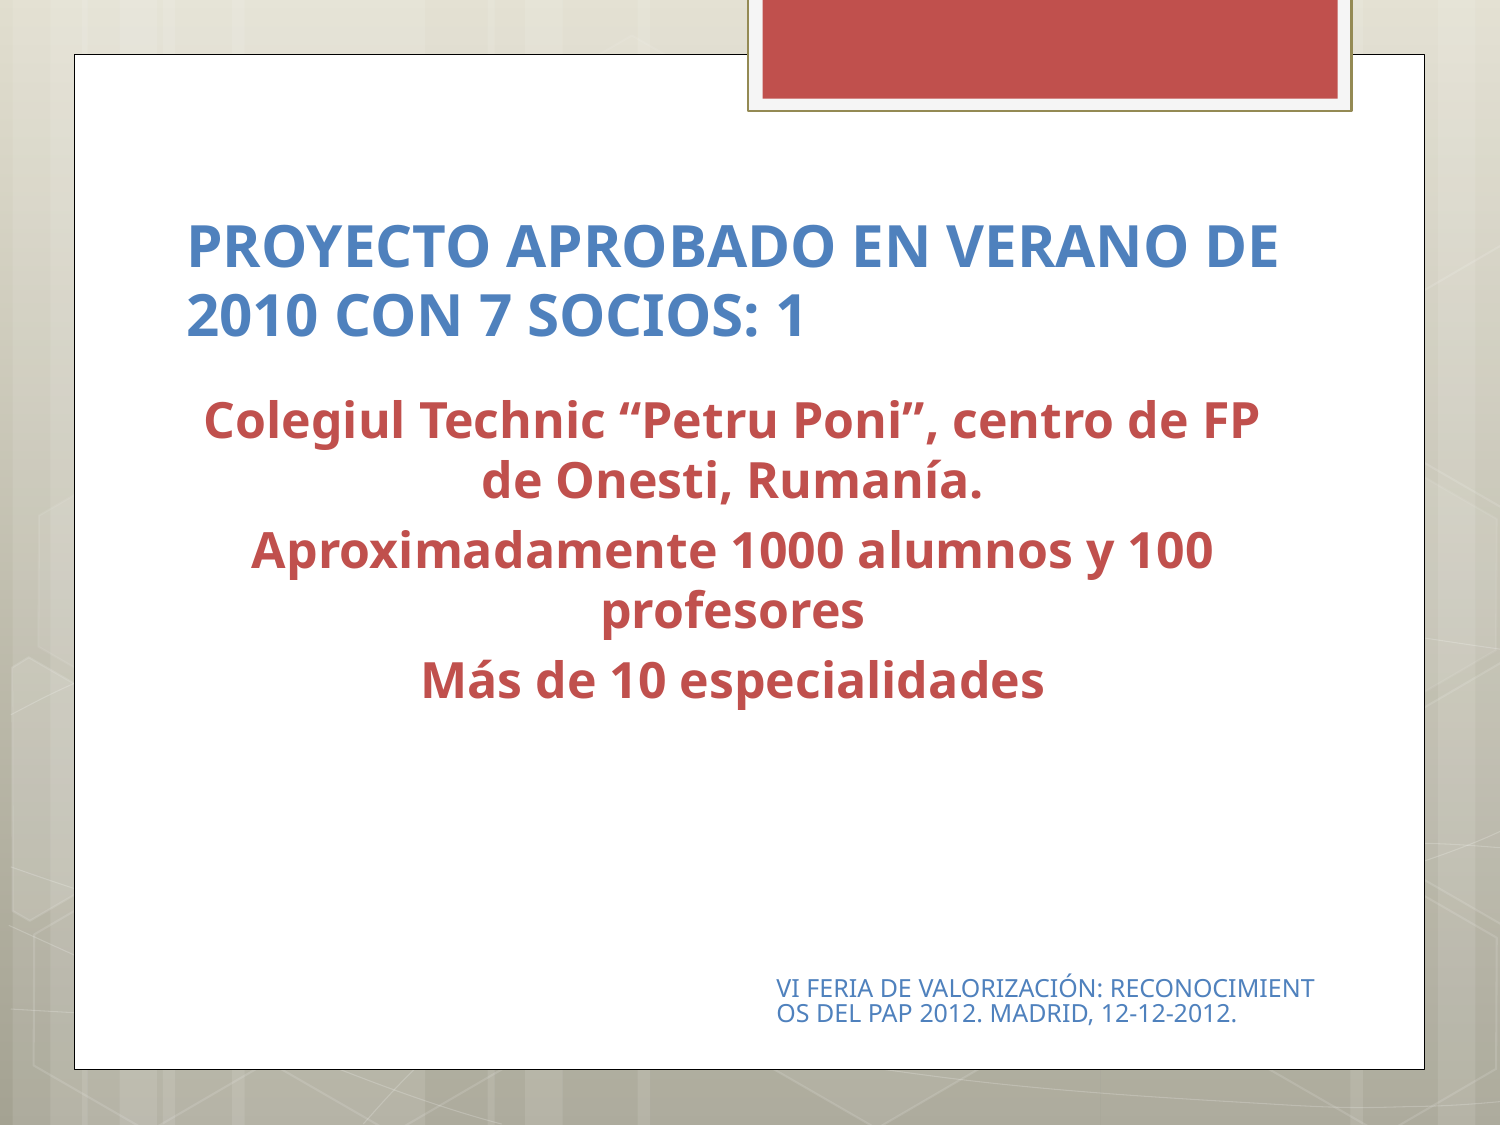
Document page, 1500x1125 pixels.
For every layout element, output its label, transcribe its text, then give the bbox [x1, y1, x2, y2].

footer VI FERIA DE VALORIZACIÓN: RECONOCIMIENTOS DEL PAP 2012. MADRID, 12-12-2012. [761, 960, 1336, 1020]
list Colegiul Technic “Petru Poni”, centro de FP de Onesti, Rumanía. Aproximadamente 1000 alumnos y 100 profesores Más de 10 especialidades [171, 381, 1283, 957]
title PROYECTO APROBADO EN VERANO DE 2010 CON 7 SOCIOS: 1 [171, 168, 1324, 357]
